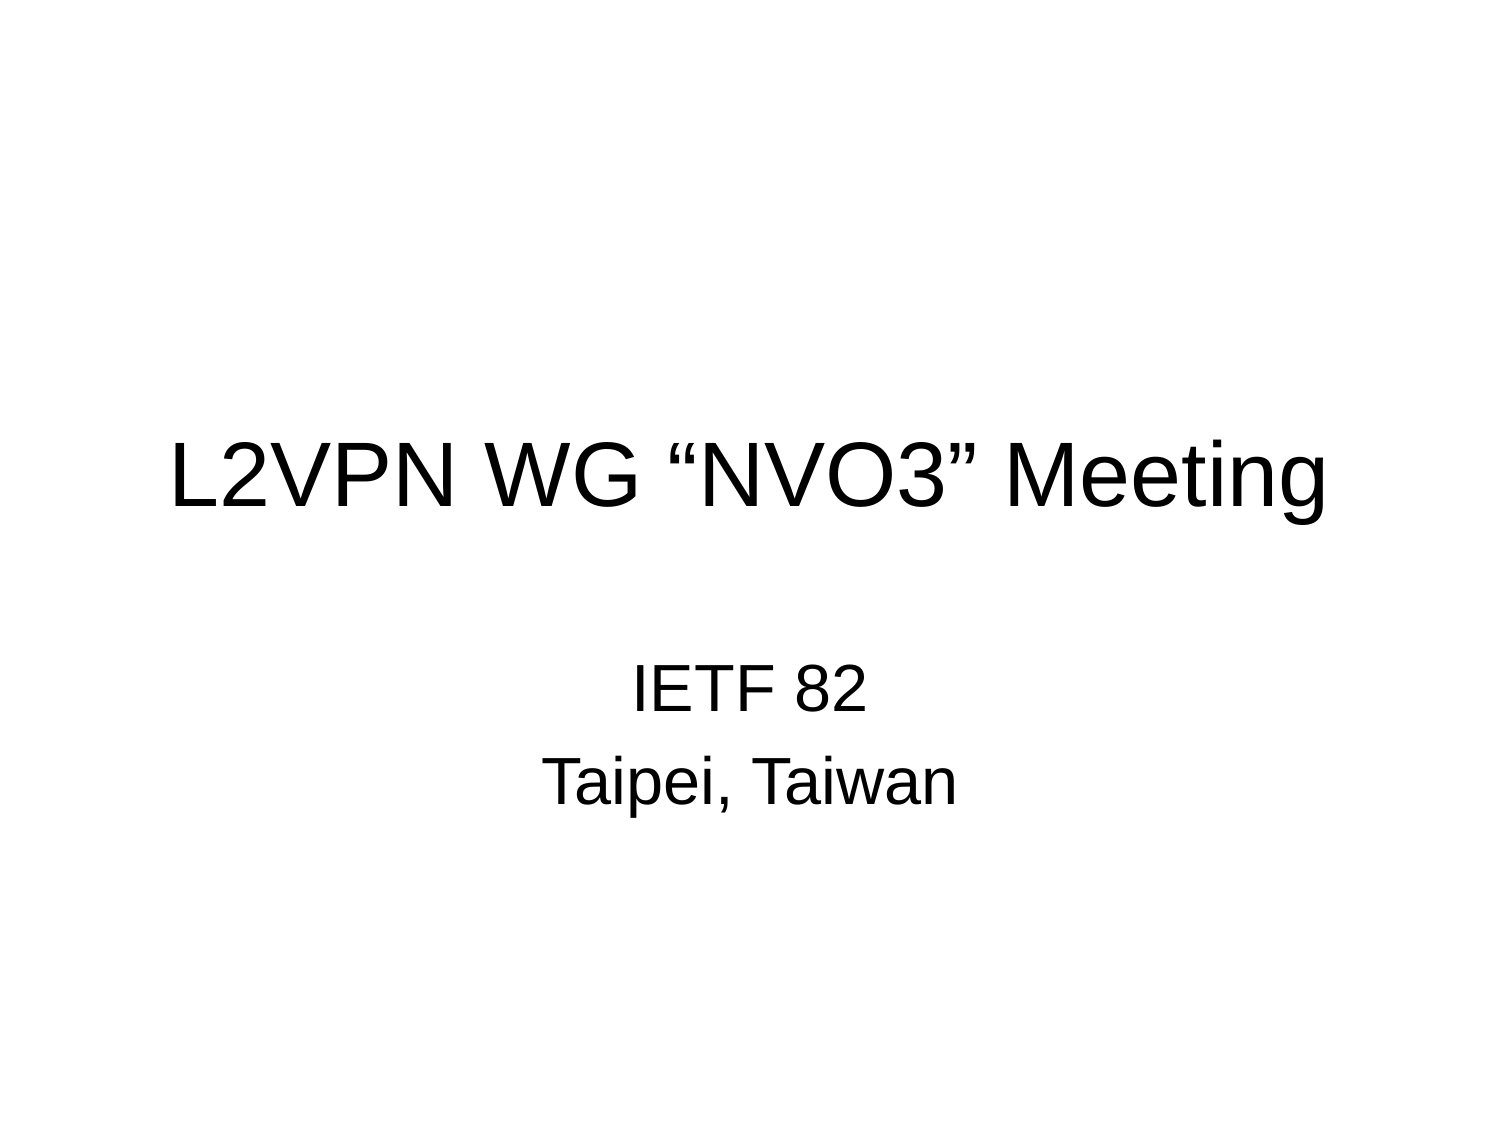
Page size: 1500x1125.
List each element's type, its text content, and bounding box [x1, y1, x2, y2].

subtitle IETF 82 Taipei, Taiwan [224, 637, 1276, 926]
title L2VPN WG “NVO3” Meeting [112, 349, 1388, 591]
